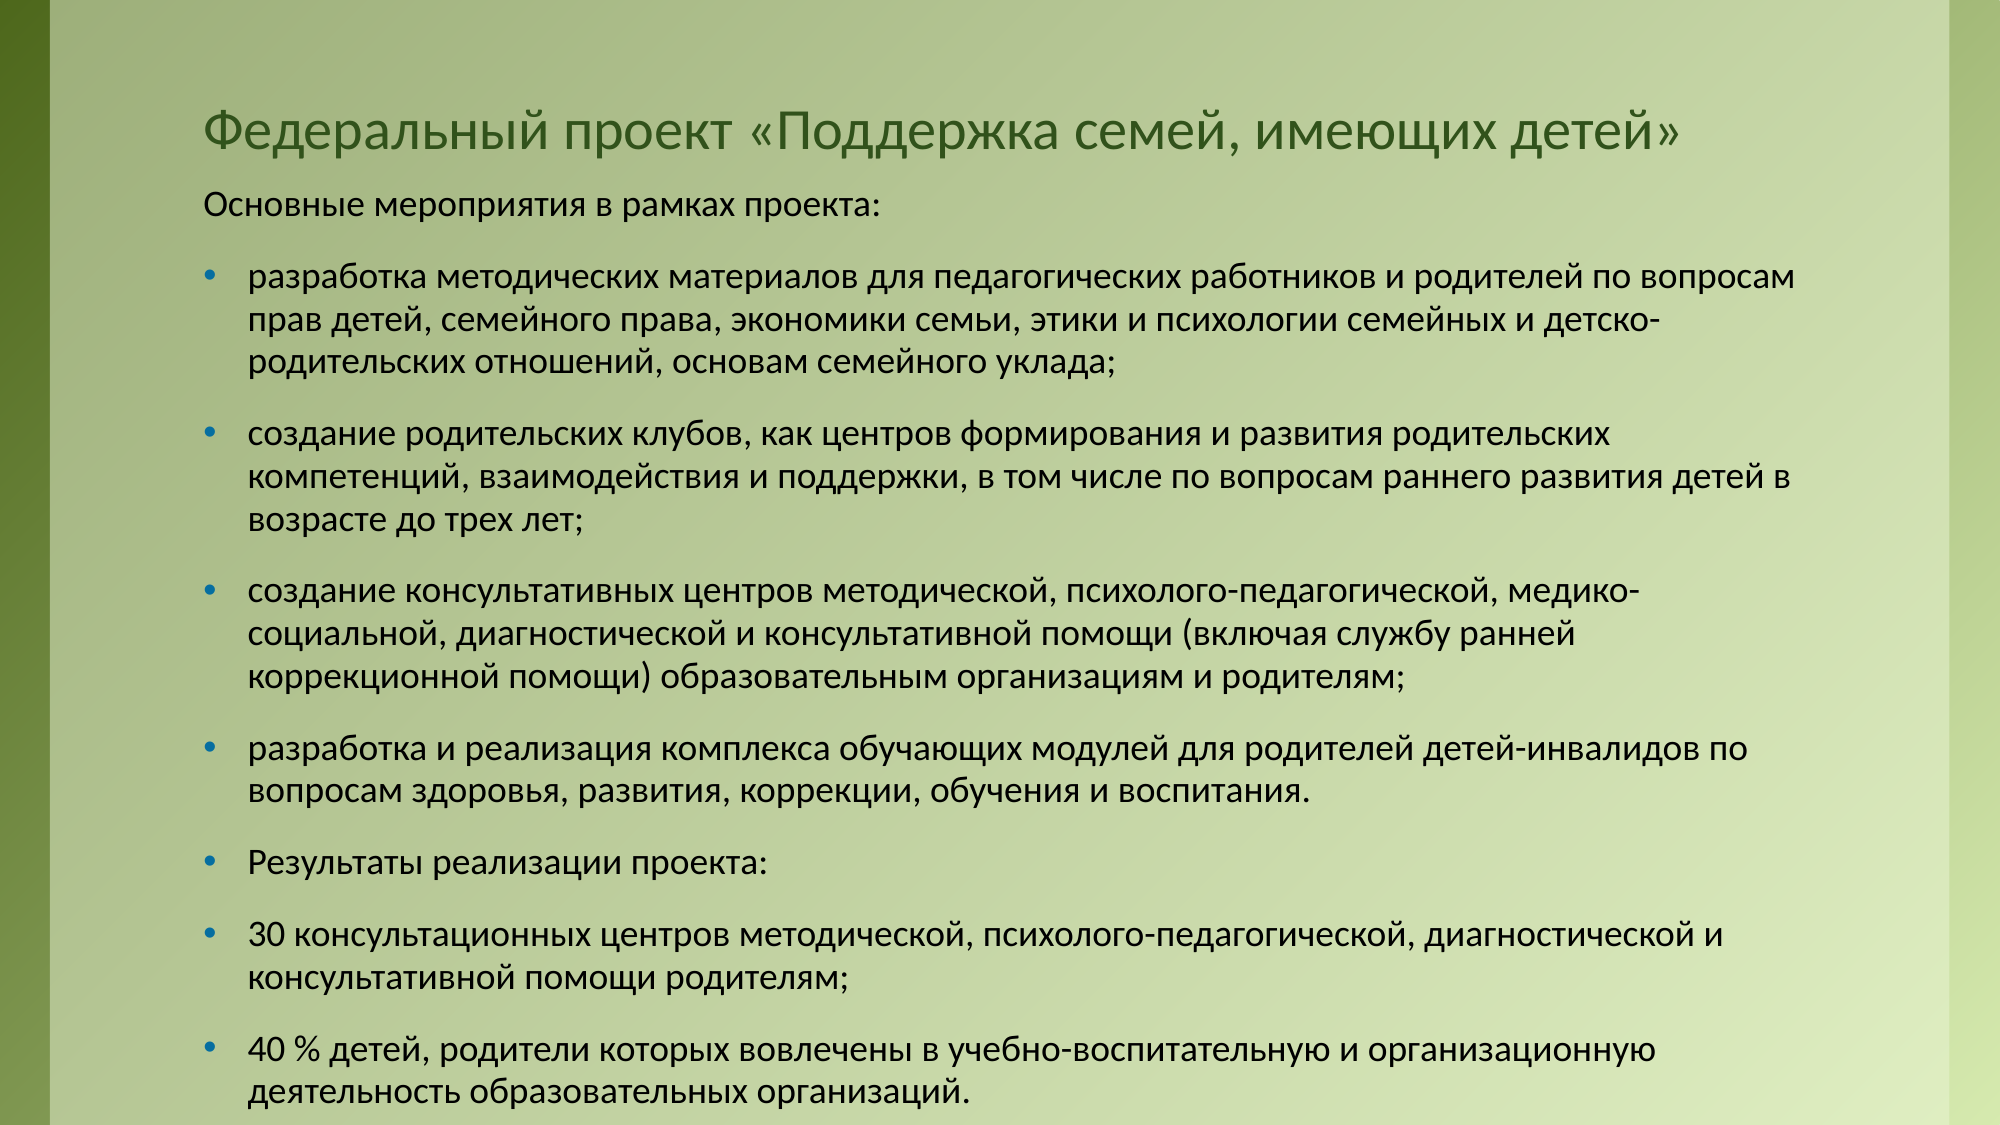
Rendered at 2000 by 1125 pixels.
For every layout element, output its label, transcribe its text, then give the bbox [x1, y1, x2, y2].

list Основные мероприятия в рамках проекта: разработка методических материалов для педагогических работников и родителей по вопросам прав детей, семейного права, экономики семьи, этики и психологии семейных и детско-родительских отношений, основам семейного уклада; создание родительских клубов, как центров формирования и развития родительских компетенций, взаимодействия и поддержки, в том числе по вопросам раннего развития детей в возрасте до трех лет; создание консультативных центров методической, психолого-педагогической, медико-социальной, диагностической и консультативной помощи (включая службу ранней коррекционной помощи) образовательным организациям и родителям; разработка и реализация комплекса обучающих модулей для родителей детей-инвалидов по вопросам здоровья, развития, коррекции, обучения и воспитания. Результаты реализации проекта: 30 консультационных центров методической, психолого-педагогической, диагностической и консультативной помощи родителям; 40 % детей, родители которых вовлечены в учебно-воспитательную и организационную деятельность образовательных организаций. [183, 172, 1850, 1125]
title Федеральный проект «Поддержка семей, имеющих детей» [183, 12, 1850, 172]
